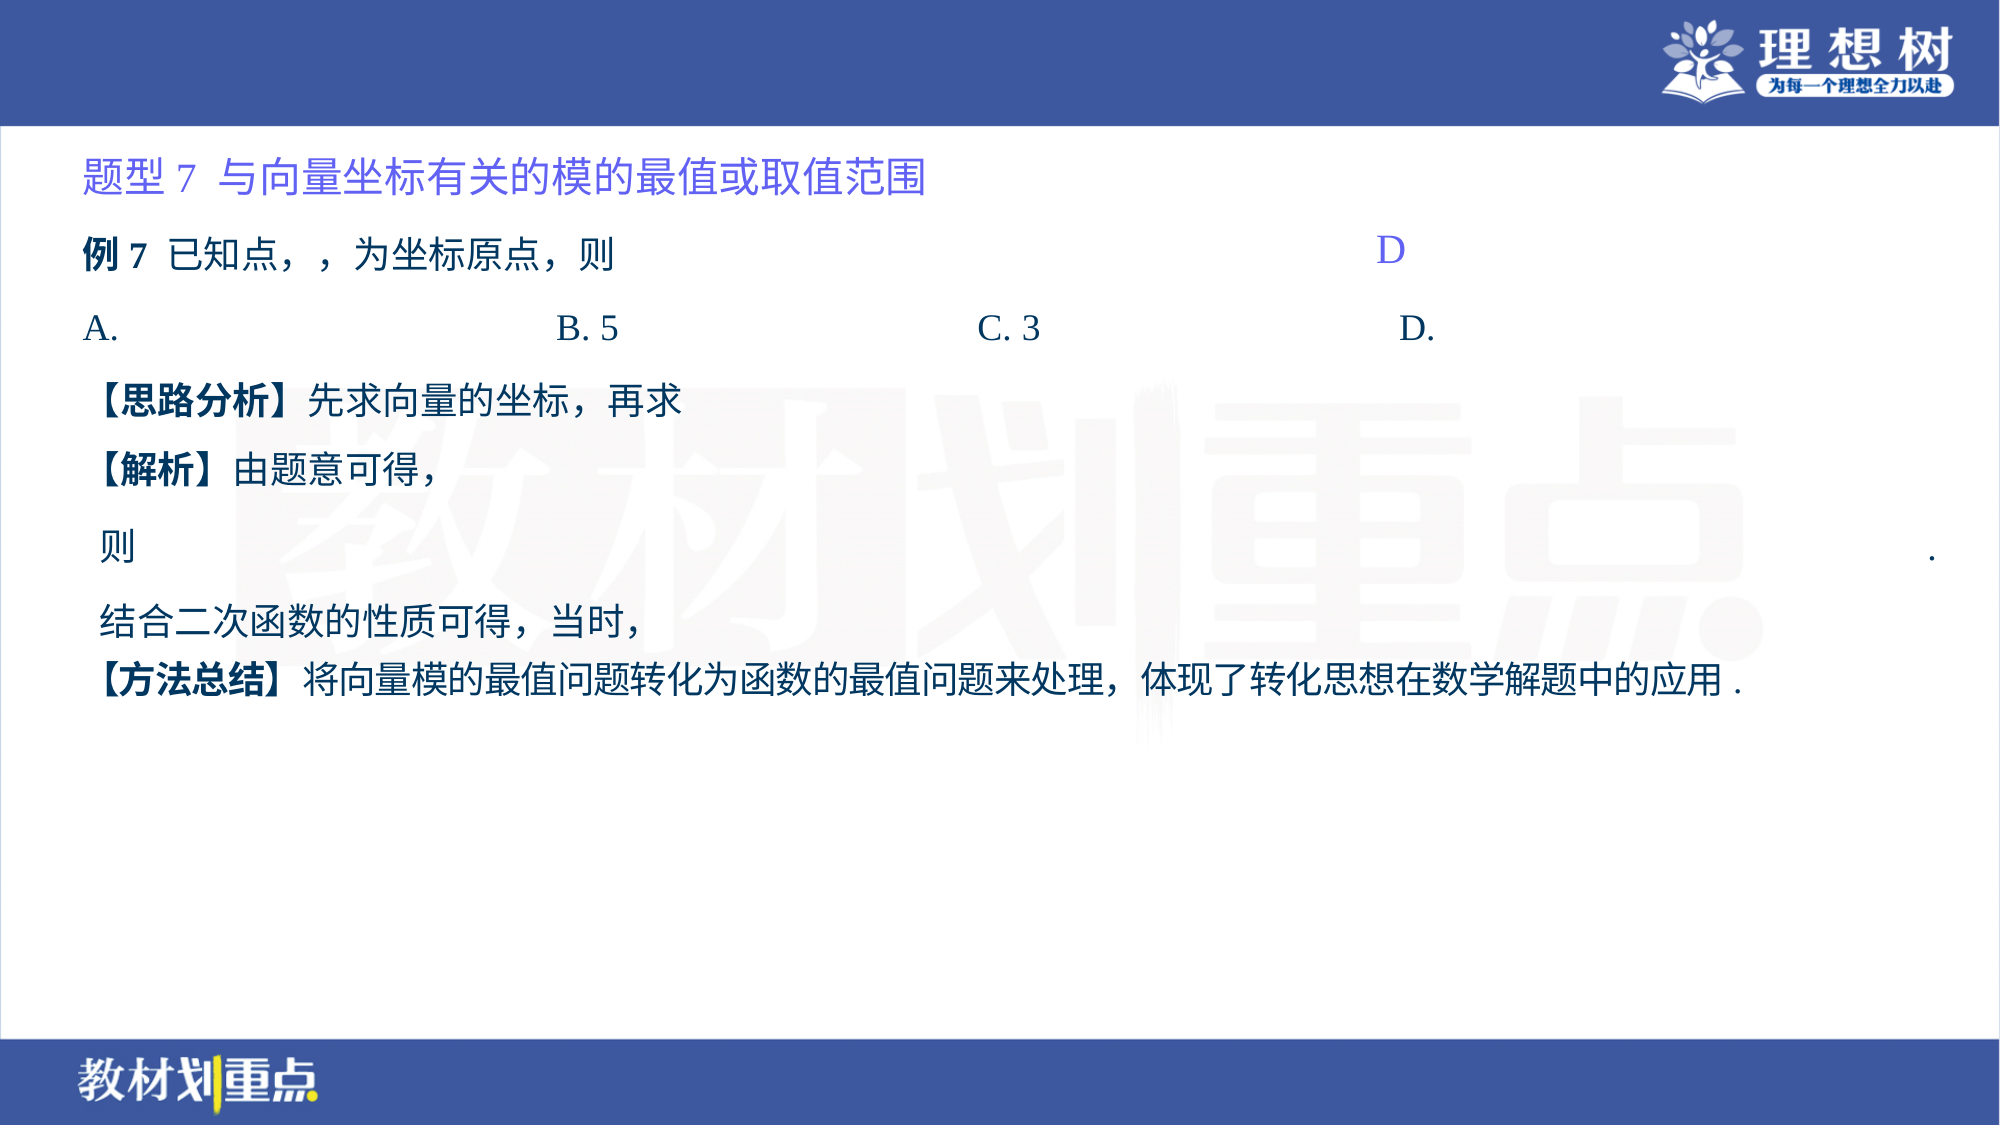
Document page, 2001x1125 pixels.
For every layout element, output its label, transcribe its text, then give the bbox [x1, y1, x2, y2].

picture [0, 0, 2000, 1125]
text_box D [1360, 220, 1422, 270]
text_box 【方法总结】将向量模的最值问题转化为函数的最值问题来处理，体现了转化思想在数学解题中的应用. [82, 634, 1817, 694]
text_box 题型7 与向量坐标有关的模的最值或取值范围 [82, 129, 1817, 264]
